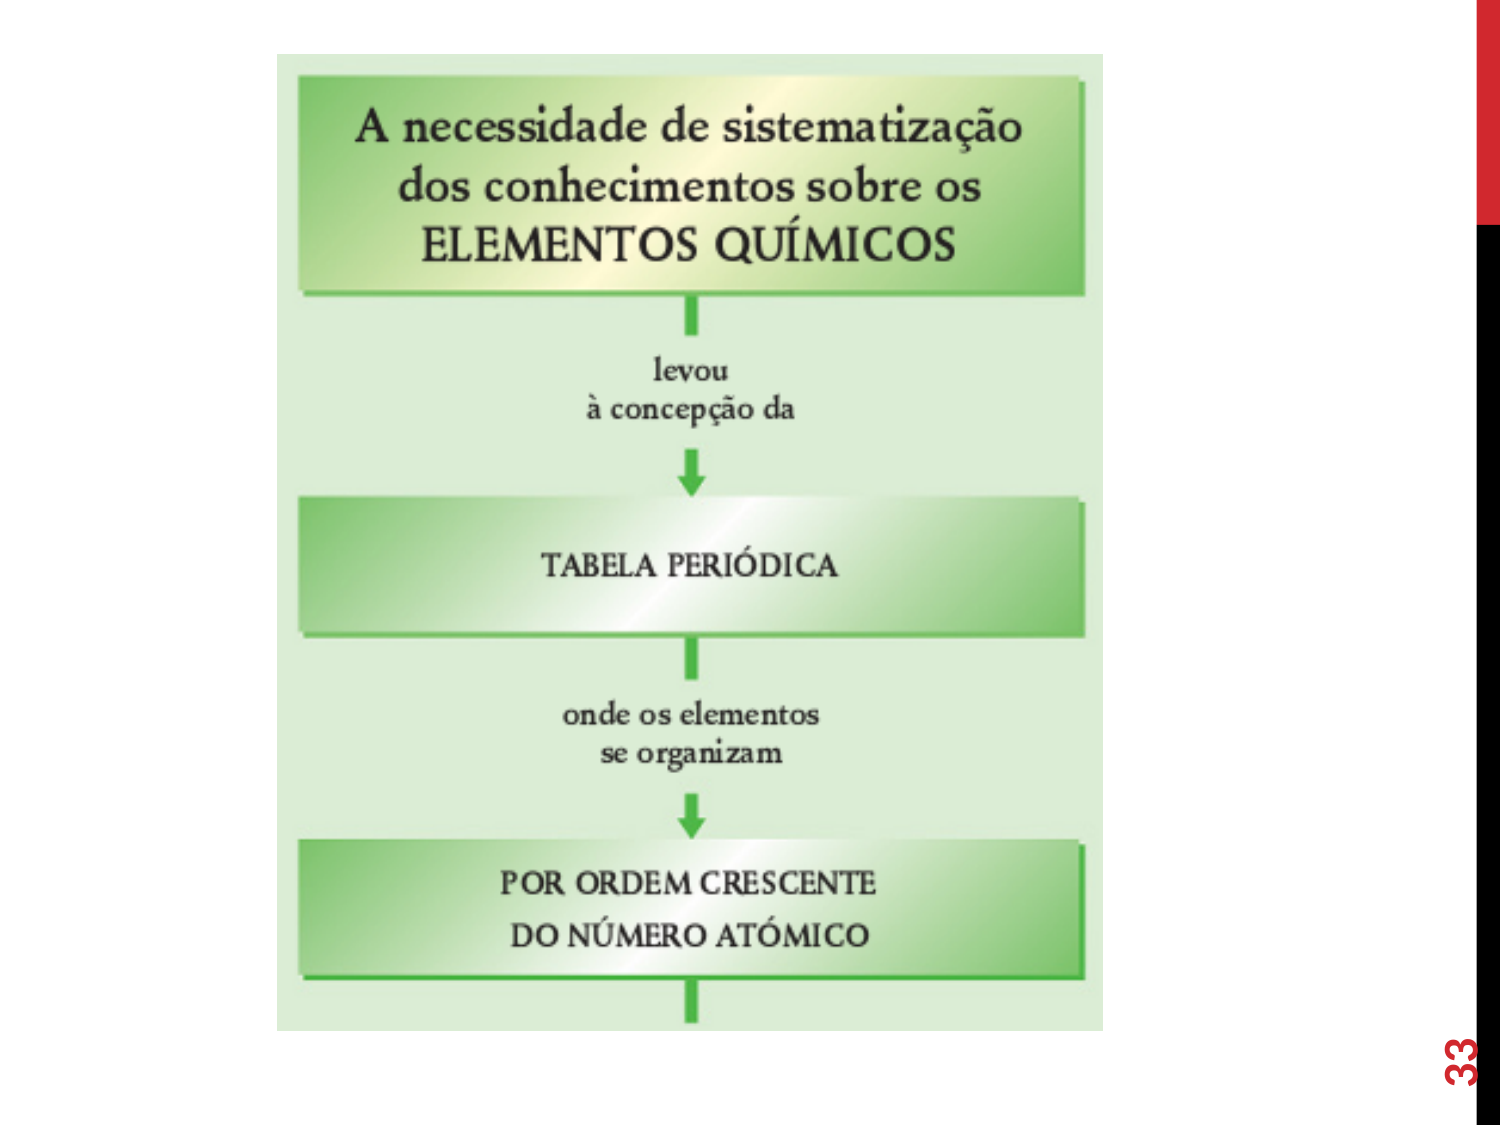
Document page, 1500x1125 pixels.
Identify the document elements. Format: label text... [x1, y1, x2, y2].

slide_number 33 [1427, 887, 1488, 1104]
picture [276, 53, 1104, 1031]
